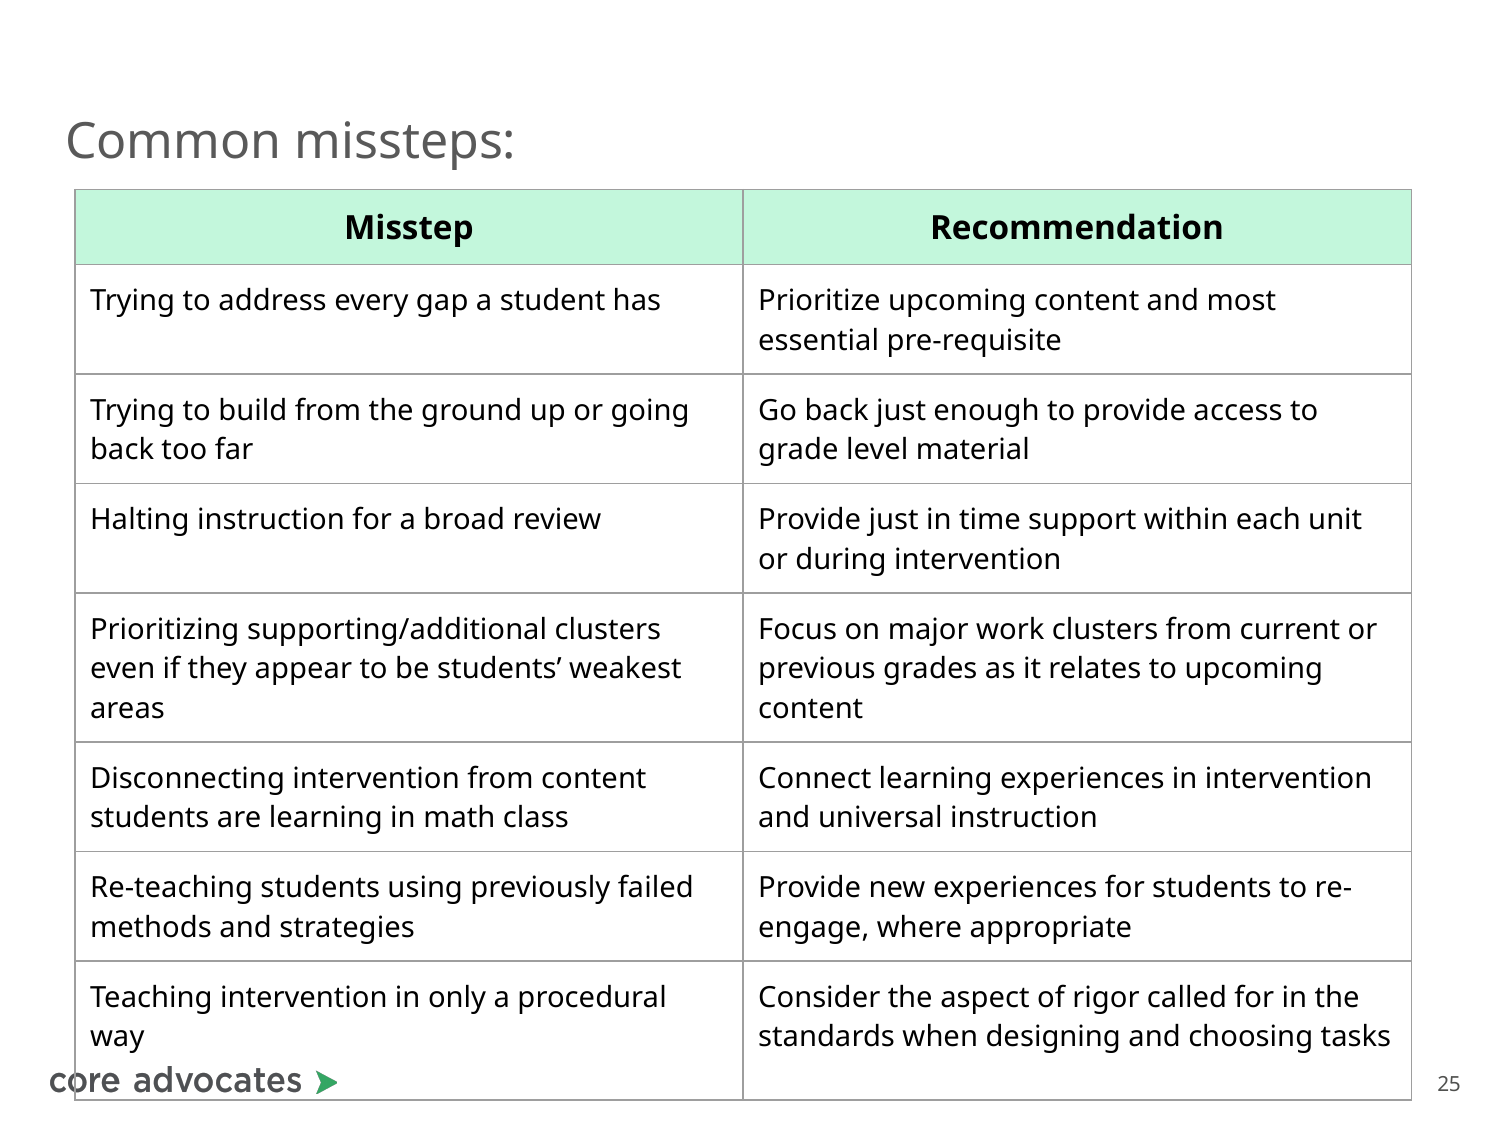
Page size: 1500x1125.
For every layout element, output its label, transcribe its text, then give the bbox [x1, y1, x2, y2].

table_header Misstep [76, 190, 742, 264]
table_cell Connect learning experiences in intervention and universal instruction [744, 743, 1411, 851]
table_cell Focus on major work clusters from current or previous grades as it relates to upcoming content [744, 594, 1411, 741]
table_cell Go back just enough to provide access to grade level material [744, 375, 1411, 483]
table_header Recommendation [744, 190, 1411, 264]
table_cell Re-teaching students using previously failed methods and strategies [76, 852, 742, 960]
table_cell Provide new experiences for students to re-engage, where appropriate [744, 852, 1411, 960]
table_cell Halting instruction for a broad review [76, 484, 742, 592]
title Common missteps: [50, 45, 1457, 233]
table_cell Consider the aspect of rigor called for in the standards when designing and choosing tasks [744, 962, 1411, 1099]
table_cell Disconnecting intervention from content students are learning in math class [76, 743, 742, 851]
table_cell Prioritize upcoming content and most essential pre-requisite [744, 265, 1411, 373]
table_cell Provide just in time support within each unit or during intervention [744, 484, 1411, 592]
table_cell Teaching intervention in only a procedural way [76, 962, 742, 1099]
table_cell Trying to build from the ground up or going back too far [76, 375, 742, 483]
table_cell Trying to address every gap a student has [76, 265, 742, 373]
picture [50, 1066, 74, 1094]
table_cell Prioritizing supporting/additional clusters even if they appear to be students’ weakest areas [76, 594, 742, 741]
